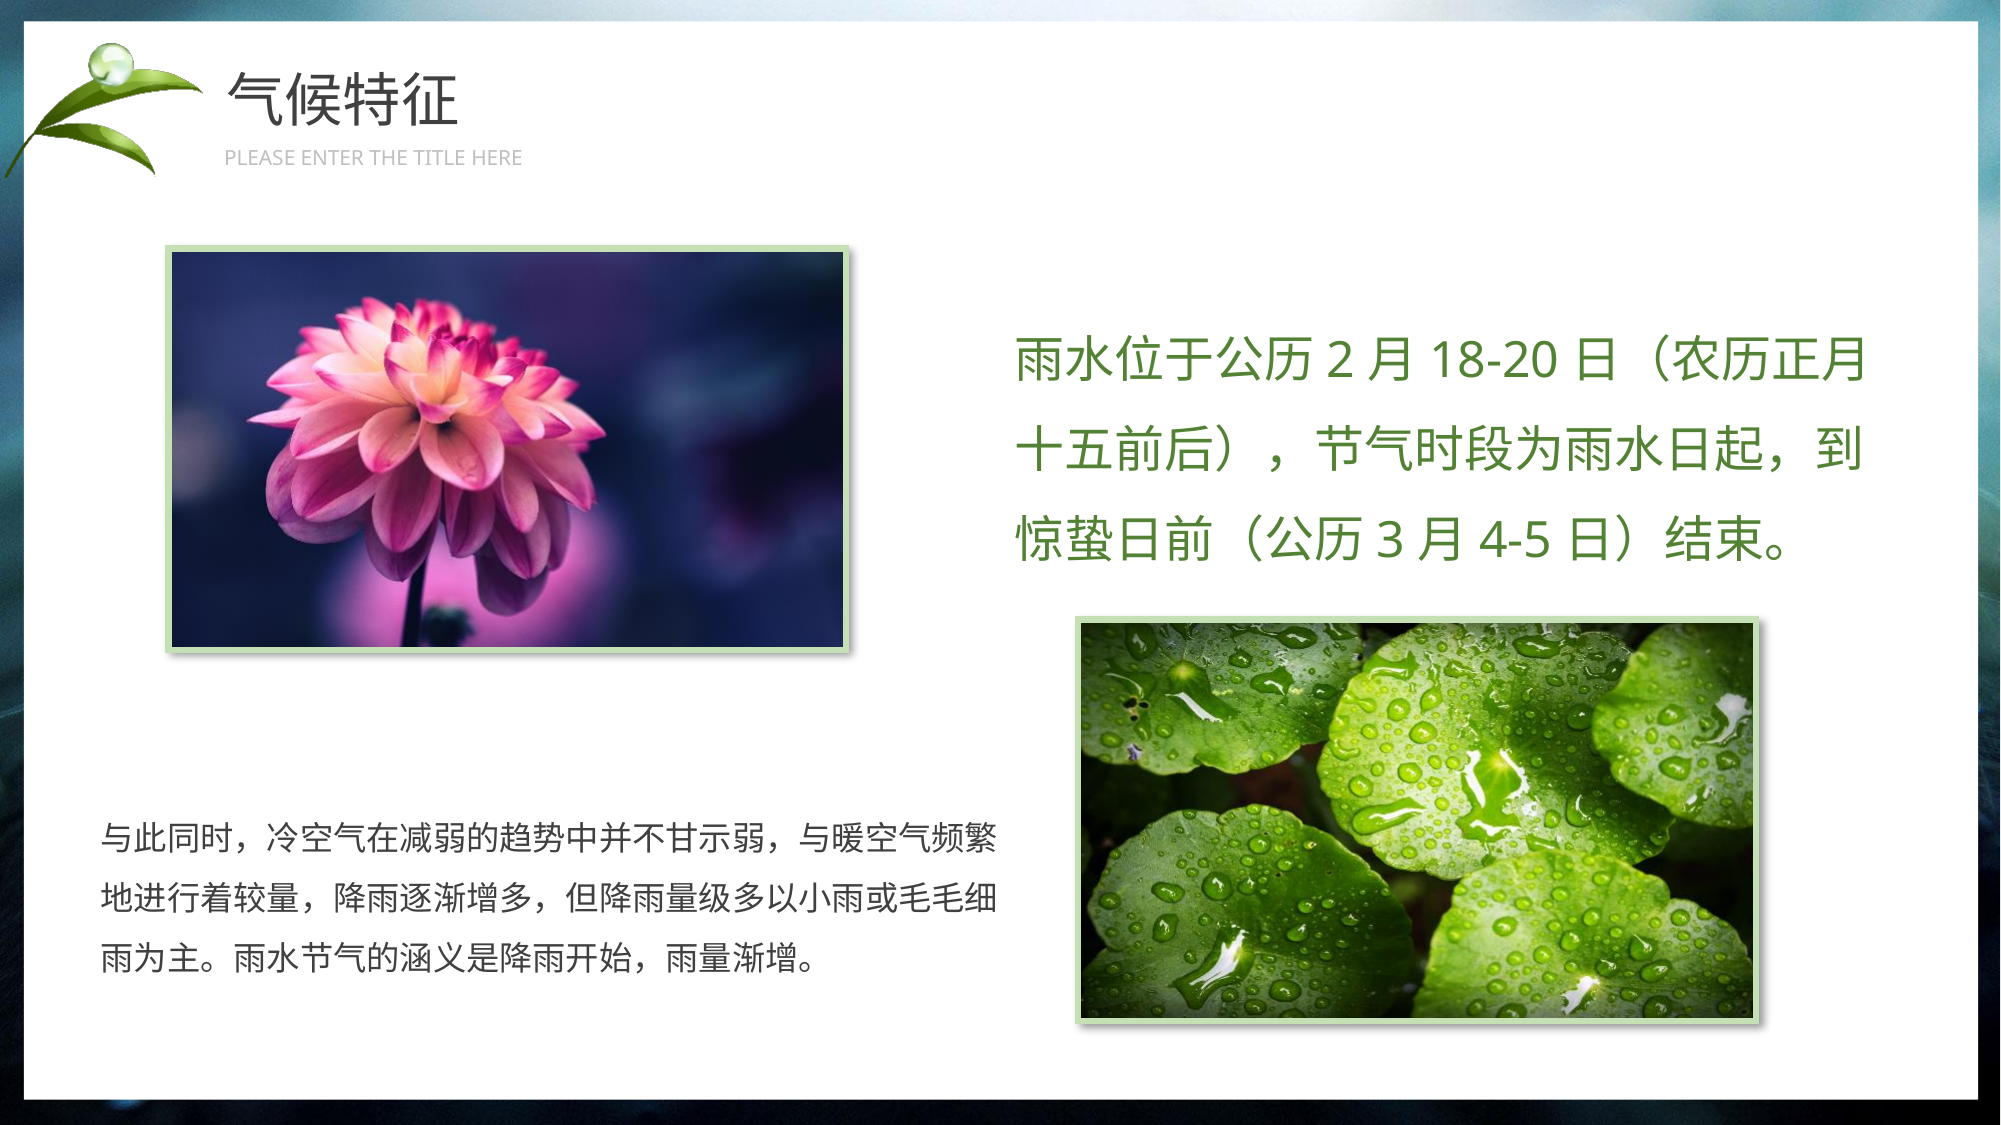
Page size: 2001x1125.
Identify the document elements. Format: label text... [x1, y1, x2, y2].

picture [0, 0, 2001, 1125]
text_box [1077, 618, 1757, 1022]
text_box 雨水位于公历2月18-20日（农历正月十五前后），节气时段为雨水日起，到惊蛰日前（公历3月4-5日）结束。 [999, 290, 1894, 575]
text_box 与此同时，冷空气在减弱的趋势中并不甘示弱，与暖空气频繁地进行着较量，降雨逐渐增多，但降雨量级多以小雨或毛毛细雨为主。雨水节气的涵义是降雨开始，雨量渐增。 [86, 790, 1018, 985]
text_box PLEASE ENTER THE TITLE HERE [209, 132, 583, 177]
text_box [167, 247, 847, 651]
text_box 气候特征 [211, 55, 552, 132]
